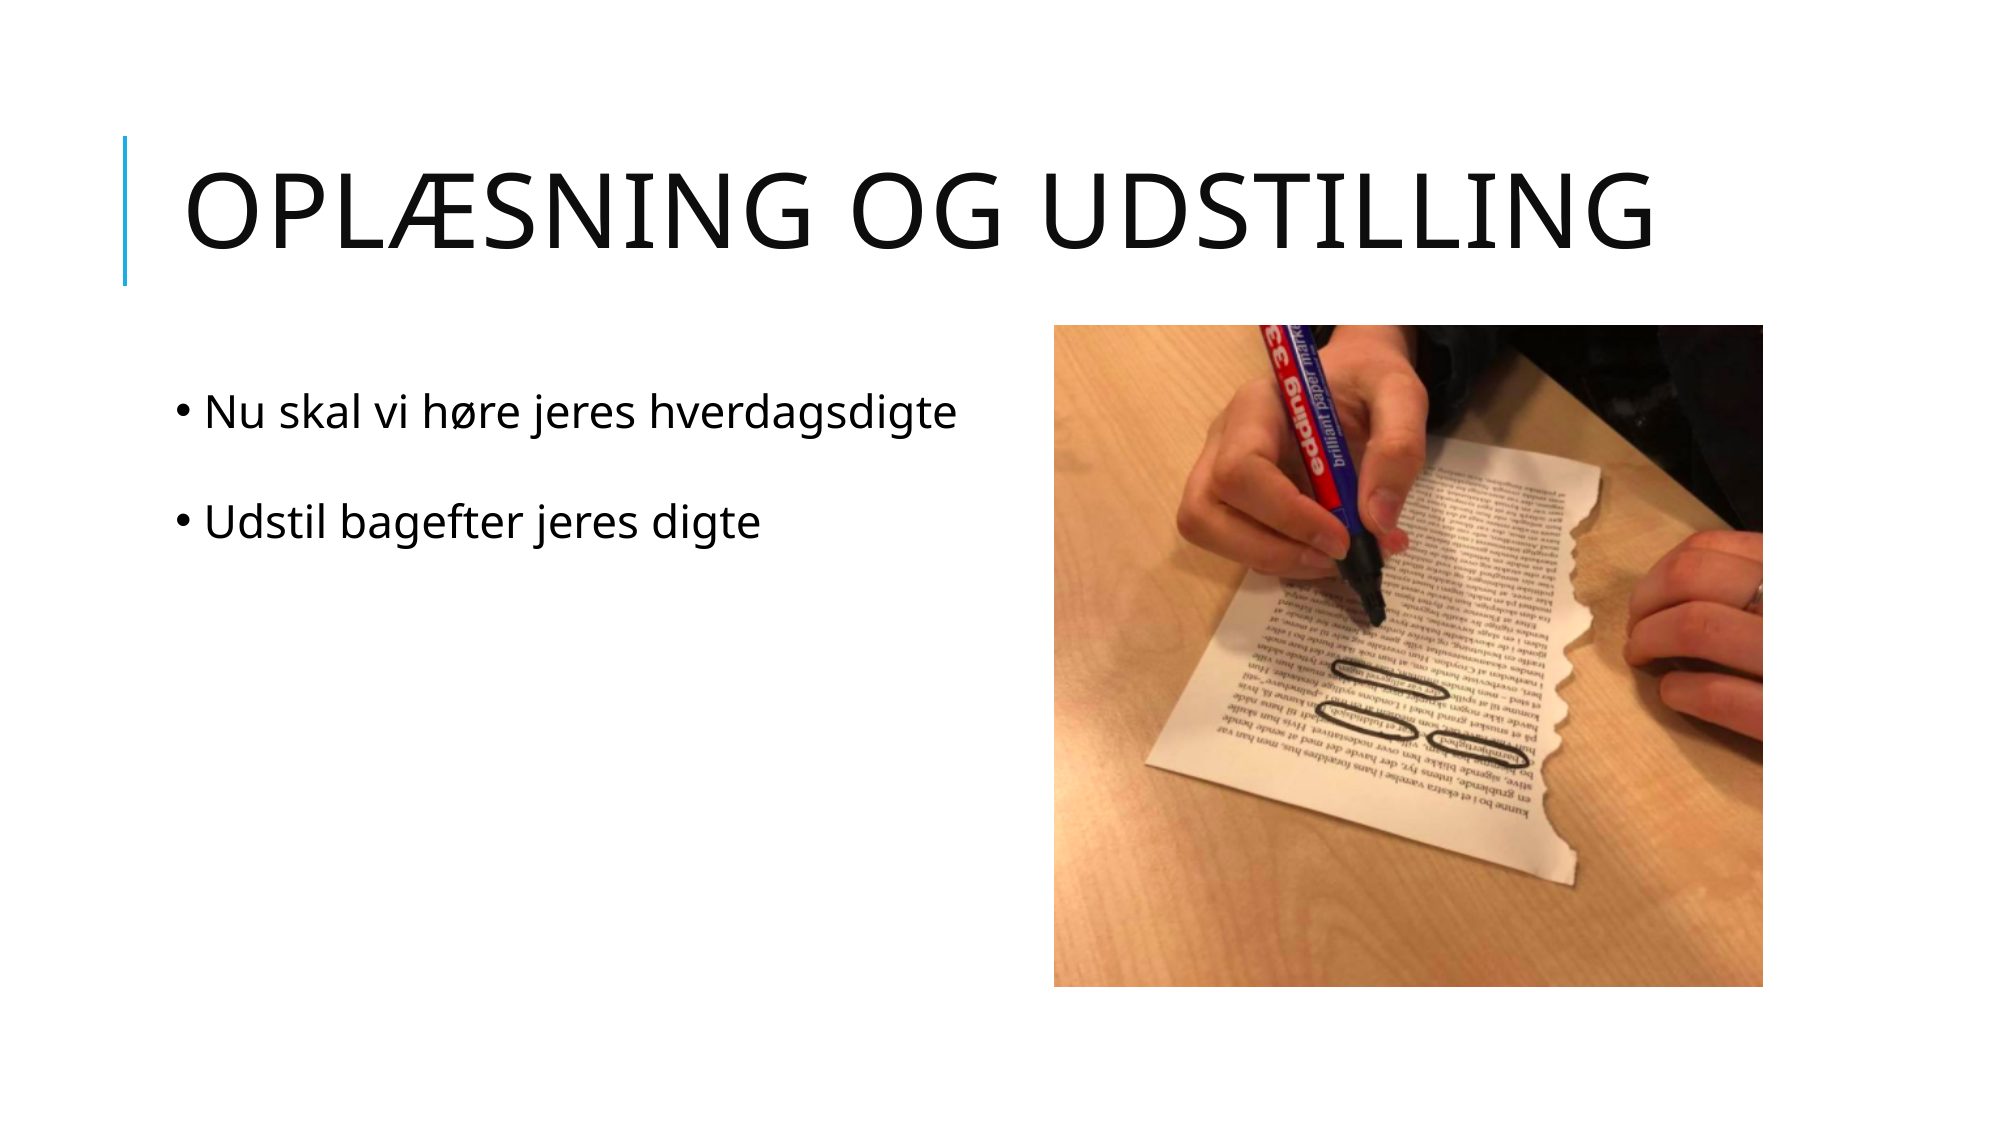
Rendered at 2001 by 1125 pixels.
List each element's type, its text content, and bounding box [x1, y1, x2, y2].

list Nu skal vi høre jeres hverdagsdigte Udstil bagefter jeres digte [168, 375, 1763, 1035]
picture [1054, 325, 1763, 987]
title Oplæsning og udstilling [168, 96, 1763, 342]
